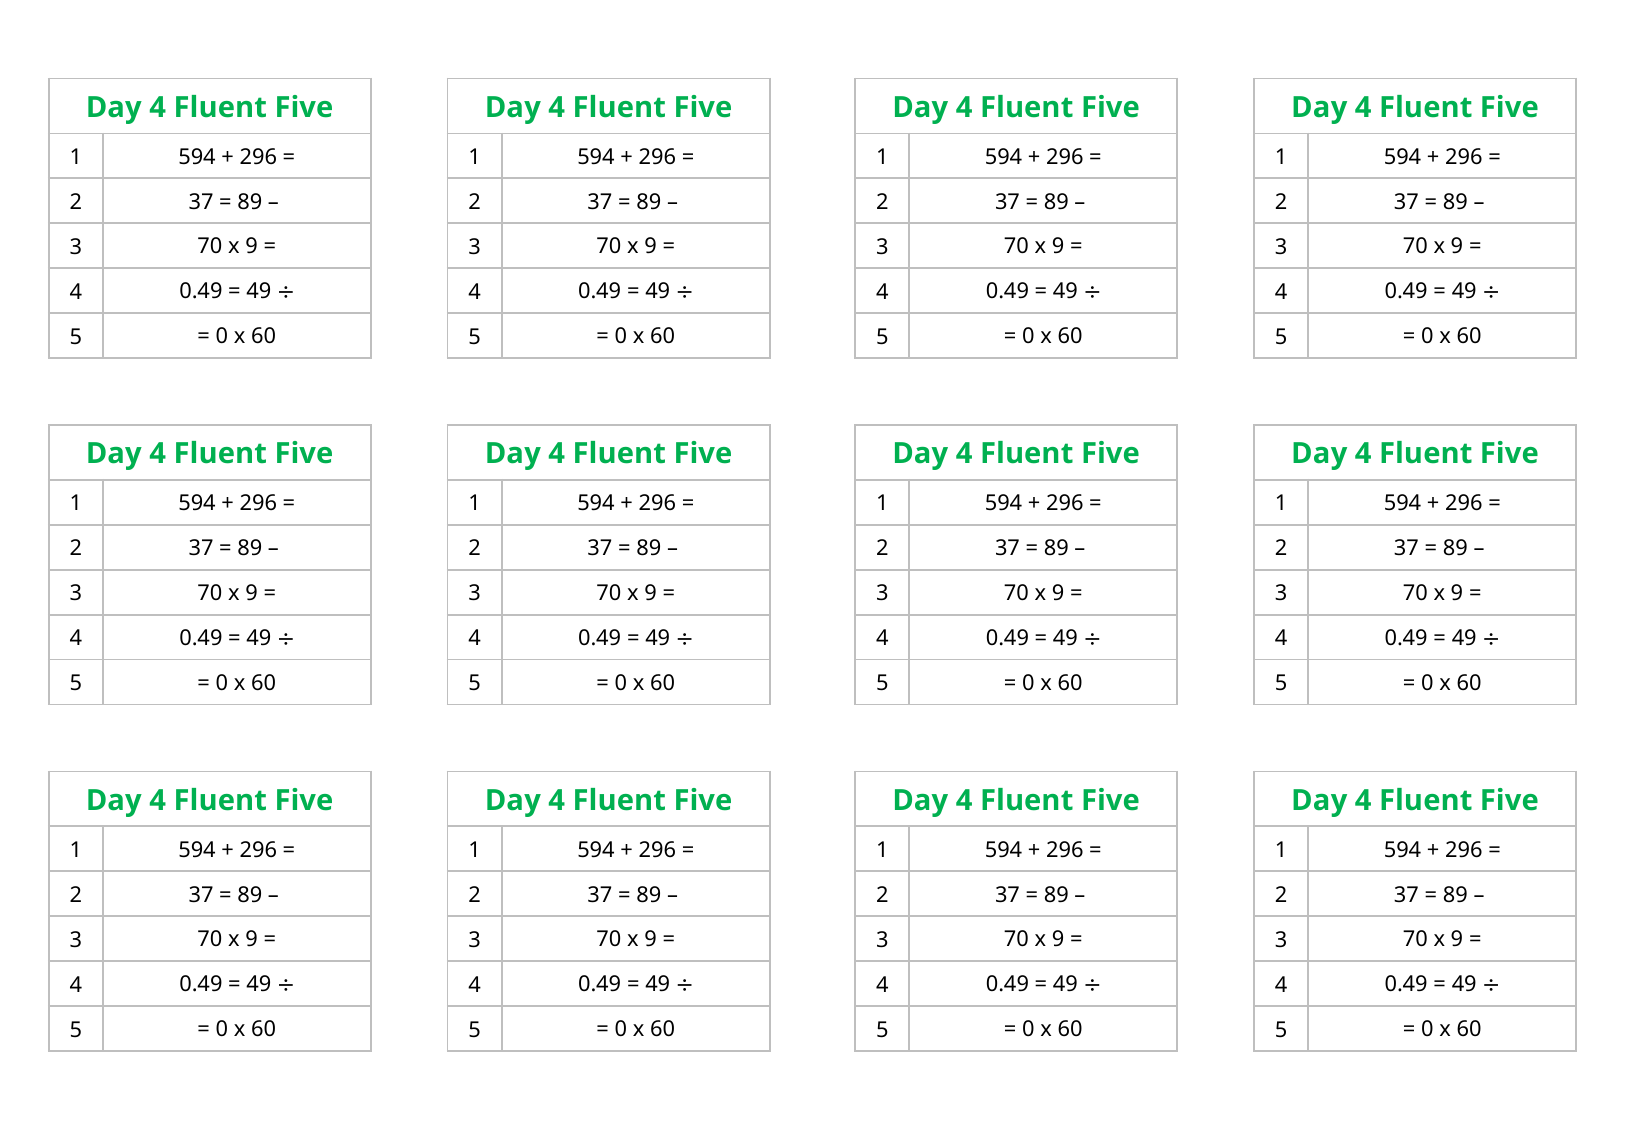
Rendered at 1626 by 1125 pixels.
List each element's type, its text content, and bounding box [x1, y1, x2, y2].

table_cell 37 = 89 – [910, 872, 1176, 915]
table_cell 2 [856, 526, 908, 569]
table_header Day 4 Fluent Five [50, 772, 370, 825]
table_cell 4 [448, 962, 501, 1005]
table_cell 1 [1255, 827, 1307, 870]
table_cell 5 [856, 660, 908, 704]
table_cell 2 [50, 526, 102, 569]
table_cell 4 [50, 962, 102, 1005]
table_cell 3 [1255, 571, 1307, 614]
table_cell 594 + 296 = [910, 134, 1176, 177]
table_cell = 0 x 60 [503, 314, 769, 357]
table_cell 37 = 89 – [1309, 872, 1575, 915]
table_header Day 4 Fluent Five [448, 772, 769, 825]
table_cell 3 [856, 224, 908, 267]
table_cell 3 [1255, 224, 1307, 267]
table_cell 3 [448, 571, 501, 614]
table_cell 2 [448, 179, 501, 222]
table_cell 2 [1255, 179, 1307, 222]
table_cell 2 [448, 872, 501, 915]
table_cell = 0 x 60 [104, 314, 370, 357]
table_cell 1 [1255, 134, 1307, 177]
table_cell 2 [1255, 526, 1307, 569]
table_cell 1 [1255, 481, 1307, 524]
table_cell 5 [1255, 1007, 1307, 1050]
table_cell 37 = 89 – [503, 179, 769, 222]
table_cell = 0 x 60 [503, 1007, 769, 1050]
table_cell 0.49 = 49 ÷ [104, 269, 370, 312]
table_cell 2 [856, 179, 908, 222]
table_cell 70 x 9 = [910, 571, 1176, 614]
table_cell 37 = 89 – [503, 526, 769, 569]
table_cell 37 = 89 – [910, 526, 1176, 569]
table_cell 5 [1255, 314, 1307, 357]
table_cell 4 [50, 616, 102, 659]
table_cell 1 [448, 481, 501, 524]
table_header Day 4 Fluent Five [448, 426, 769, 479]
table_cell 4 [448, 269, 501, 312]
table_cell 1 [50, 134, 102, 177]
table_cell 594 + 296 = [1309, 481, 1575, 524]
table_cell 4 [856, 616, 908, 659]
table_cell = 0 x 60 [1309, 660, 1575, 704]
table_cell 0.49 = 49 ÷ [503, 962, 769, 1005]
table_cell 1 [856, 134, 908, 177]
table_cell 594 + 296 = [104, 134, 370, 177]
table_cell 3 [856, 917, 908, 960]
table_header Day 4 Fluent Five [856, 426, 1176, 479]
table_cell = 0 x 60 [104, 660, 370, 704]
table_cell 0.49 = 49 ÷ [503, 269, 769, 312]
table_cell 0.49 = 49 ÷ [1309, 269, 1575, 312]
table_cell 1 [448, 134, 501, 177]
table_cell 3 [50, 917, 102, 960]
table_cell 5 [448, 314, 501, 357]
table_cell 4 [448, 616, 501, 659]
table_cell 1 [50, 481, 102, 524]
table_cell 37 = 89 – [104, 872, 370, 915]
table_cell 0.49 = 49 ÷ [503, 616, 769, 659]
table_cell 594 + 296 = [503, 827, 769, 870]
table_cell 5 [856, 1007, 908, 1050]
table_cell 5 [50, 314, 102, 357]
table_cell 4 [856, 962, 908, 1005]
table_cell 1 [50, 827, 102, 870]
table_cell 37 = 89 – [503, 872, 769, 915]
table_cell 70 x 9 = [104, 224, 370, 267]
table_cell 594 + 296 = [104, 827, 370, 870]
table_header Day 4 Fluent Five [448, 79, 769, 133]
table_header Day 4 Fluent Five [1255, 772, 1575, 825]
table_cell 2 [448, 526, 501, 569]
table_cell 70 x 9 = [503, 224, 769, 267]
table_cell 1 [448, 827, 501, 870]
table_cell 594 + 296 = [910, 827, 1176, 870]
table_header Day 4 Fluent Five [1255, 79, 1575, 133]
table_cell 37 = 89 – [104, 526, 370, 569]
table_cell 5 [856, 314, 908, 357]
table_cell 0.49 = 49 ÷ [1309, 616, 1575, 659]
table_cell 2 [50, 872, 102, 915]
table_cell = 0 x 60 [104, 1007, 370, 1050]
table_cell = 0 x 60 [503, 660, 769, 704]
table_cell 594 + 296 = [1309, 827, 1575, 870]
table_cell 70 x 9 = [910, 224, 1176, 267]
table_cell 70 x 9 = [1309, 224, 1575, 267]
table_cell 70 x 9 = [1309, 917, 1575, 960]
table_header Day 4 Fluent Five [856, 79, 1176, 133]
table_cell 4 [856, 269, 908, 312]
table_cell 0.49 = 49 ÷ [910, 962, 1176, 1005]
table_cell 2 [1255, 872, 1307, 915]
table_cell 70 x 9 = [503, 571, 769, 614]
table_cell 3 [856, 571, 908, 614]
table_cell 594 + 296 = [503, 134, 769, 177]
table_header Day 4 Fluent Five [50, 79, 370, 133]
table_cell 0.49 = 49 ÷ [1309, 962, 1575, 1005]
table_cell 3 [50, 224, 102, 267]
table_cell 0.49 = 49 ÷ [104, 962, 370, 1005]
table_header Day 4 Fluent Five [856, 772, 1176, 825]
table_cell 37 = 89 – [910, 179, 1176, 222]
table_cell 5 [50, 660, 102, 704]
table_cell 5 [50, 1007, 102, 1050]
table_cell = 0 x 60 [1309, 314, 1575, 357]
table_cell 4 [1255, 269, 1307, 312]
table_cell 70 x 9 = [1309, 571, 1575, 614]
table_cell 1 [856, 481, 908, 524]
table_cell 594 + 296 = [910, 481, 1176, 524]
table_cell 37 = 89 – [104, 179, 370, 222]
table_cell 0.49 = 49 ÷ [910, 616, 1176, 659]
table_cell 2 [50, 179, 102, 222]
table_cell 594 + 296 = [104, 481, 370, 524]
table_cell = 0 x 60 [910, 660, 1176, 704]
table_cell = 0 x 60 [1309, 1007, 1575, 1050]
table_cell 0.49 = 49 ÷ [910, 269, 1176, 312]
table_cell 5 [1255, 660, 1307, 704]
table_cell 1 [856, 827, 908, 870]
table_cell 594 + 296 = [503, 481, 769, 524]
table_cell 37 = 89 – [1309, 179, 1575, 222]
table_cell 70 x 9 = [104, 571, 370, 614]
table_cell 594 + 296 = [1309, 134, 1575, 177]
table_cell 37 = 89 – [1309, 526, 1575, 569]
table_cell 3 [448, 224, 501, 267]
table_cell 5 [448, 1007, 501, 1050]
table_header Day 4 Fluent Five [50, 426, 370, 479]
table_cell 0.49 = 49 ÷ [104, 616, 370, 659]
table_cell 3 [448, 917, 501, 960]
table_cell 4 [1255, 962, 1307, 1005]
table_cell 2 [856, 872, 908, 915]
table_cell 3 [1255, 917, 1307, 960]
table_cell 4 [50, 269, 102, 312]
table_cell 70 x 9 = [104, 917, 370, 960]
table_cell 70 x 9 = [503, 917, 769, 960]
table_header Day 4 Fluent Five [1255, 426, 1575, 479]
table_cell = 0 x 60 [910, 1007, 1176, 1050]
table_cell 5 [448, 660, 501, 704]
table_cell 70 x 9 = [910, 917, 1176, 960]
table_cell = 0 x 60 [910, 314, 1176, 357]
table_cell 3 [50, 571, 102, 614]
table_cell 4 [1255, 616, 1307, 659]
